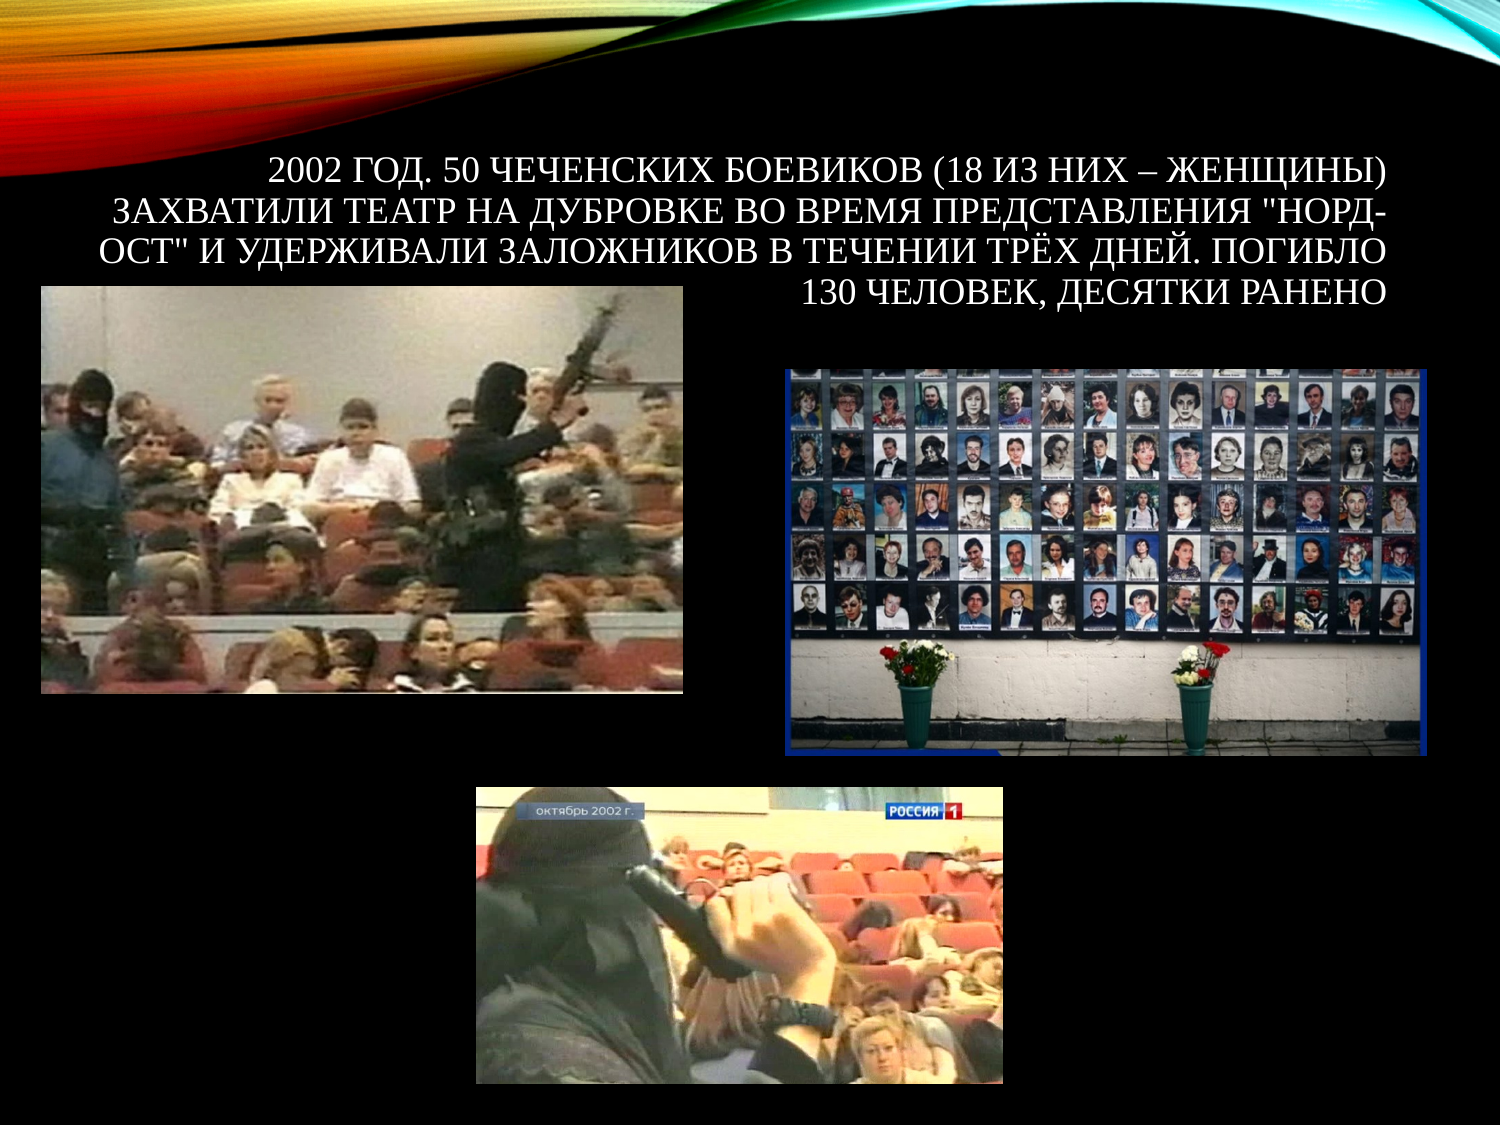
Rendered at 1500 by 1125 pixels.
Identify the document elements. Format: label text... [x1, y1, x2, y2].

title 2002 год. 50 чеченских боевиков (18 из них – женщины) захватили театр на Дубровке во время представления "Норд-Ост" и удерживали заложников в течении трёх дней. Погибло 130 человек, десятки ранено [76, 125, 1403, 338]
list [40, 286, 684, 694]
picture [476, 787, 1003, 1084]
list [785, 369, 1427, 756]
picture [0, 0, 1500, 178]
